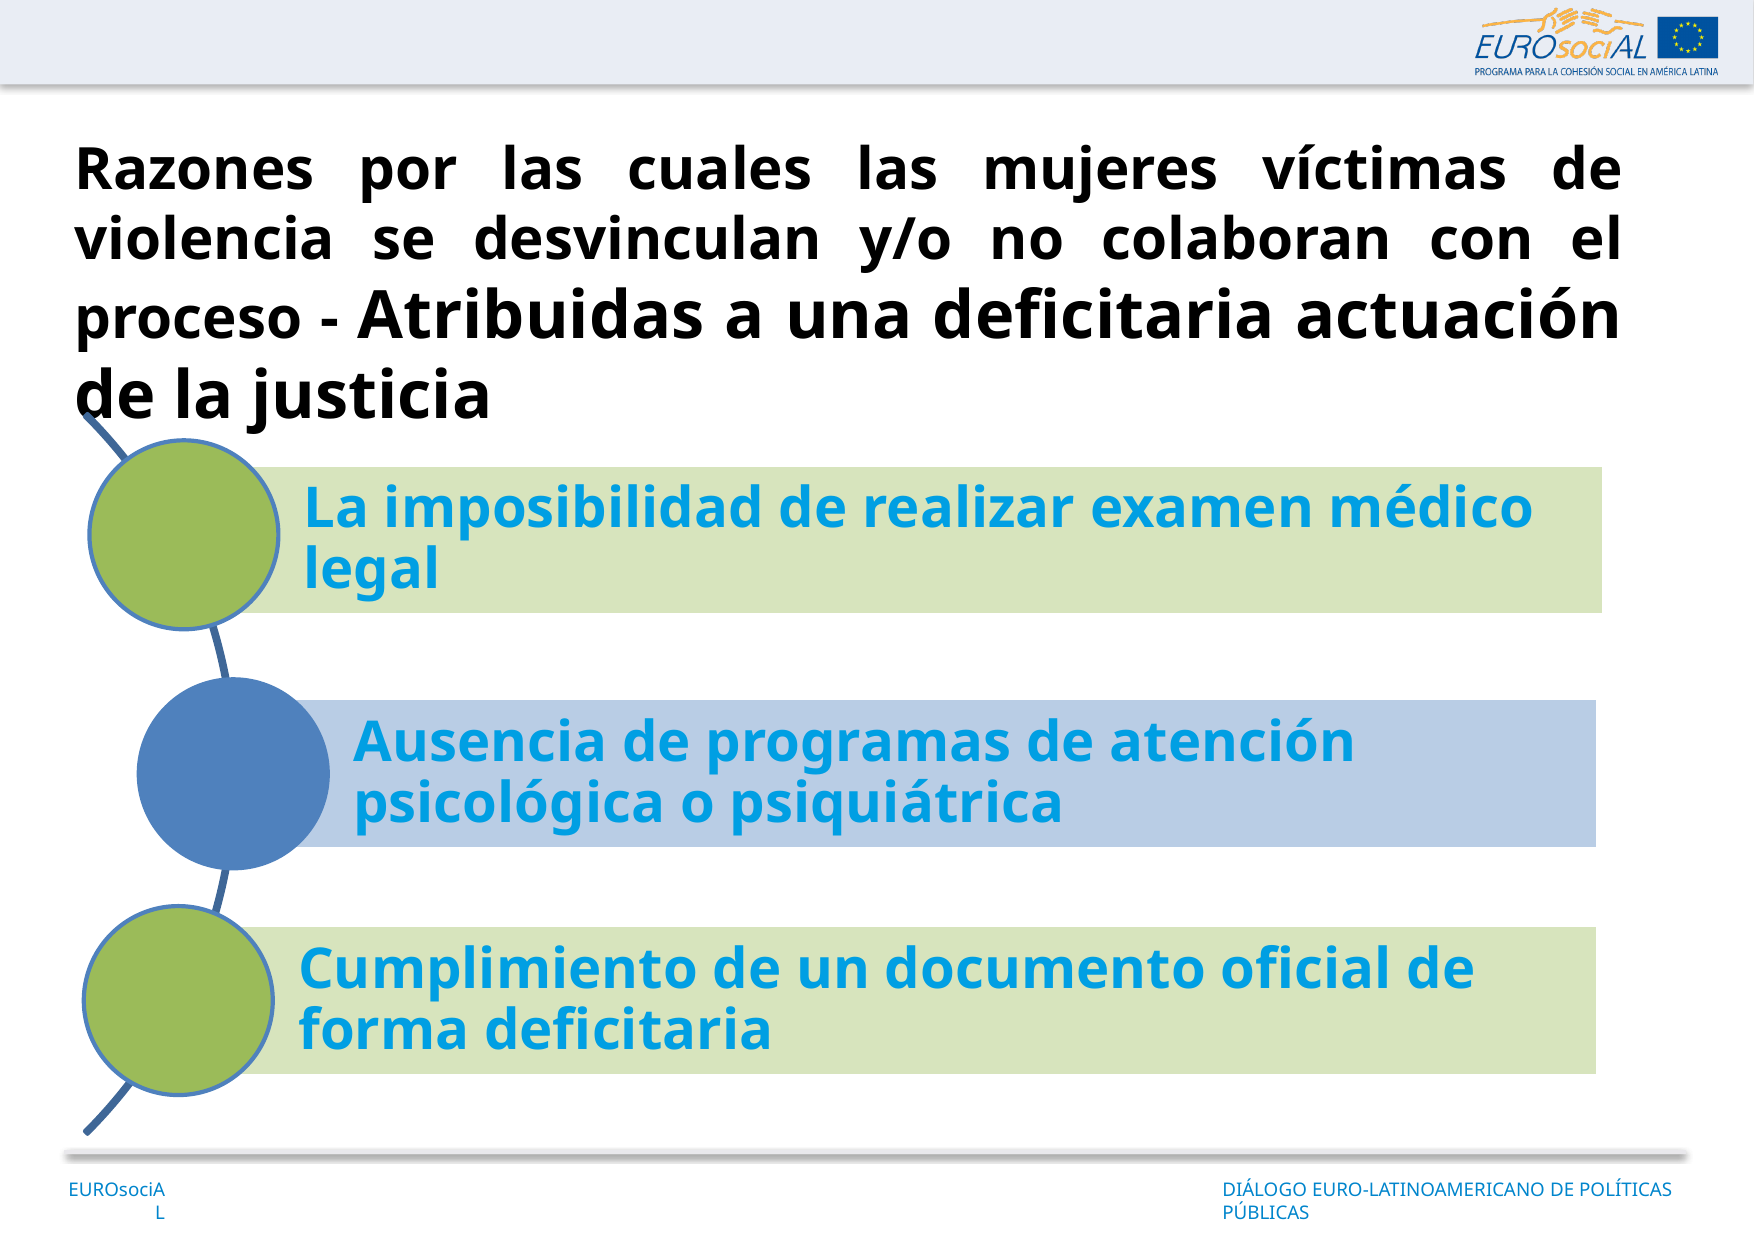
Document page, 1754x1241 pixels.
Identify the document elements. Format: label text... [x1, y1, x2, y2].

text_box Razones por las cuales las mujeres víctimas de violencia se desvinculan y/o no colaboran con el proceso - Atribuidas a una deficitaria actuación de la justicia [60, 124, 1639, 384]
picture [1249, 1208, 1254, 1217]
picture [1467, 0, 1728, 85]
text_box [73, 395, 1610, 1153]
